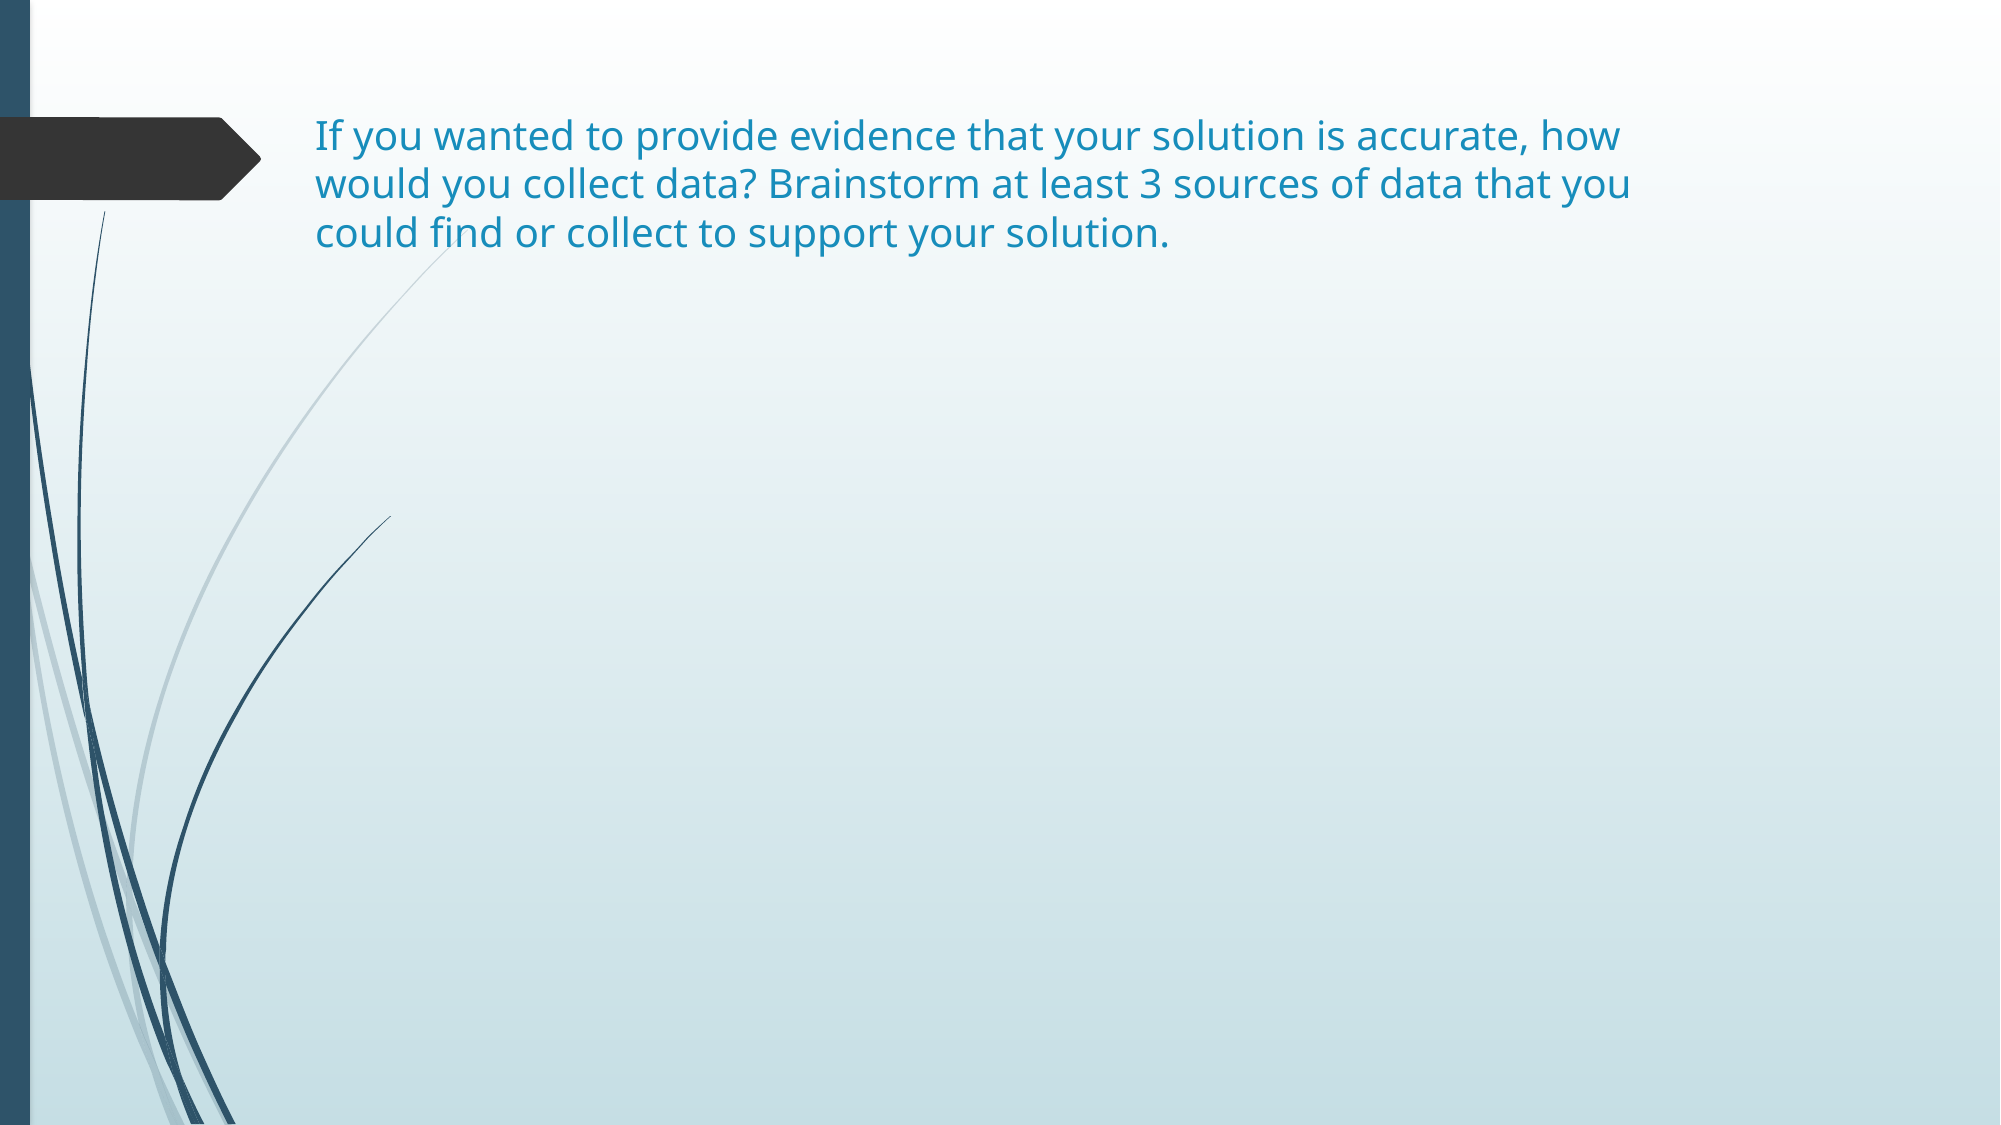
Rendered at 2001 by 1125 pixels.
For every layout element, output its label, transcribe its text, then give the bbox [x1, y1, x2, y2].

title If you wanted to provide evidence that your solution is accurate, how would you collect data? Brainstorm at least 3 sources of data that you could find or collect to support your solution. [300, 102, 1721, 313]
